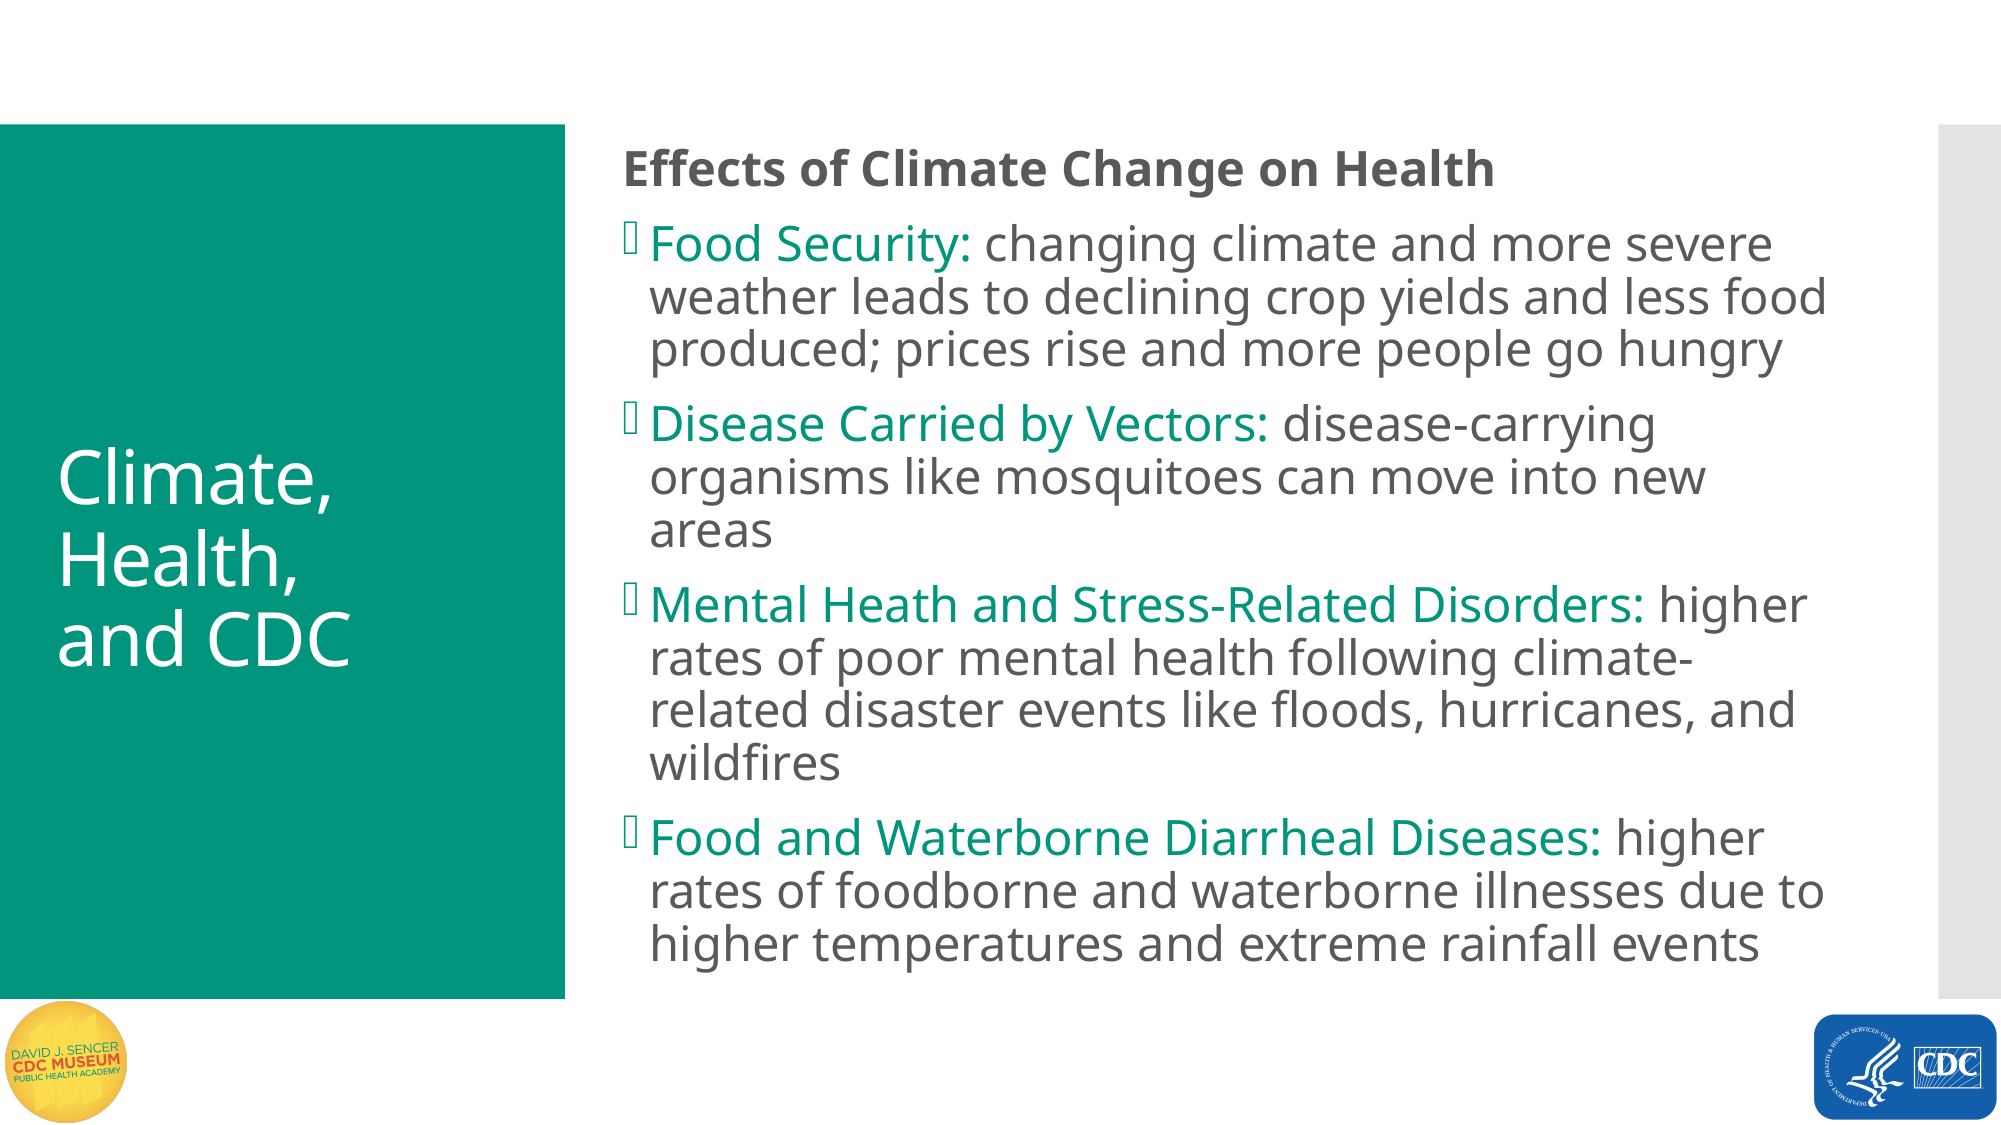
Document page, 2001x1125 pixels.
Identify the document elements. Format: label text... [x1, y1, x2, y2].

list Effects of Climate Change on Health Food Security: changing climate and more severe weather leads to declining crop yields and less food produced; prices rise and more people go hungry Disease Carried by Vectors: disease-carrying organisms like mosquitoes can move into new areas Mental Heath and Stress-Related Disorders: higher rates of poor mental health following climate-related disaster events like floods, hurricanes, and wildfires Food and Waterborne Diarrheal Diseases: higher rates of foodborne and waterborne illnesses due to higher temperatures and extreme rainfall events [607, 136, 1853, 1002]
picture [1801, 1006, 2000, 1125]
title Climate, Health, and CDC [41, 184, 525, 940]
picture [4, 1001, 127, 1123]
